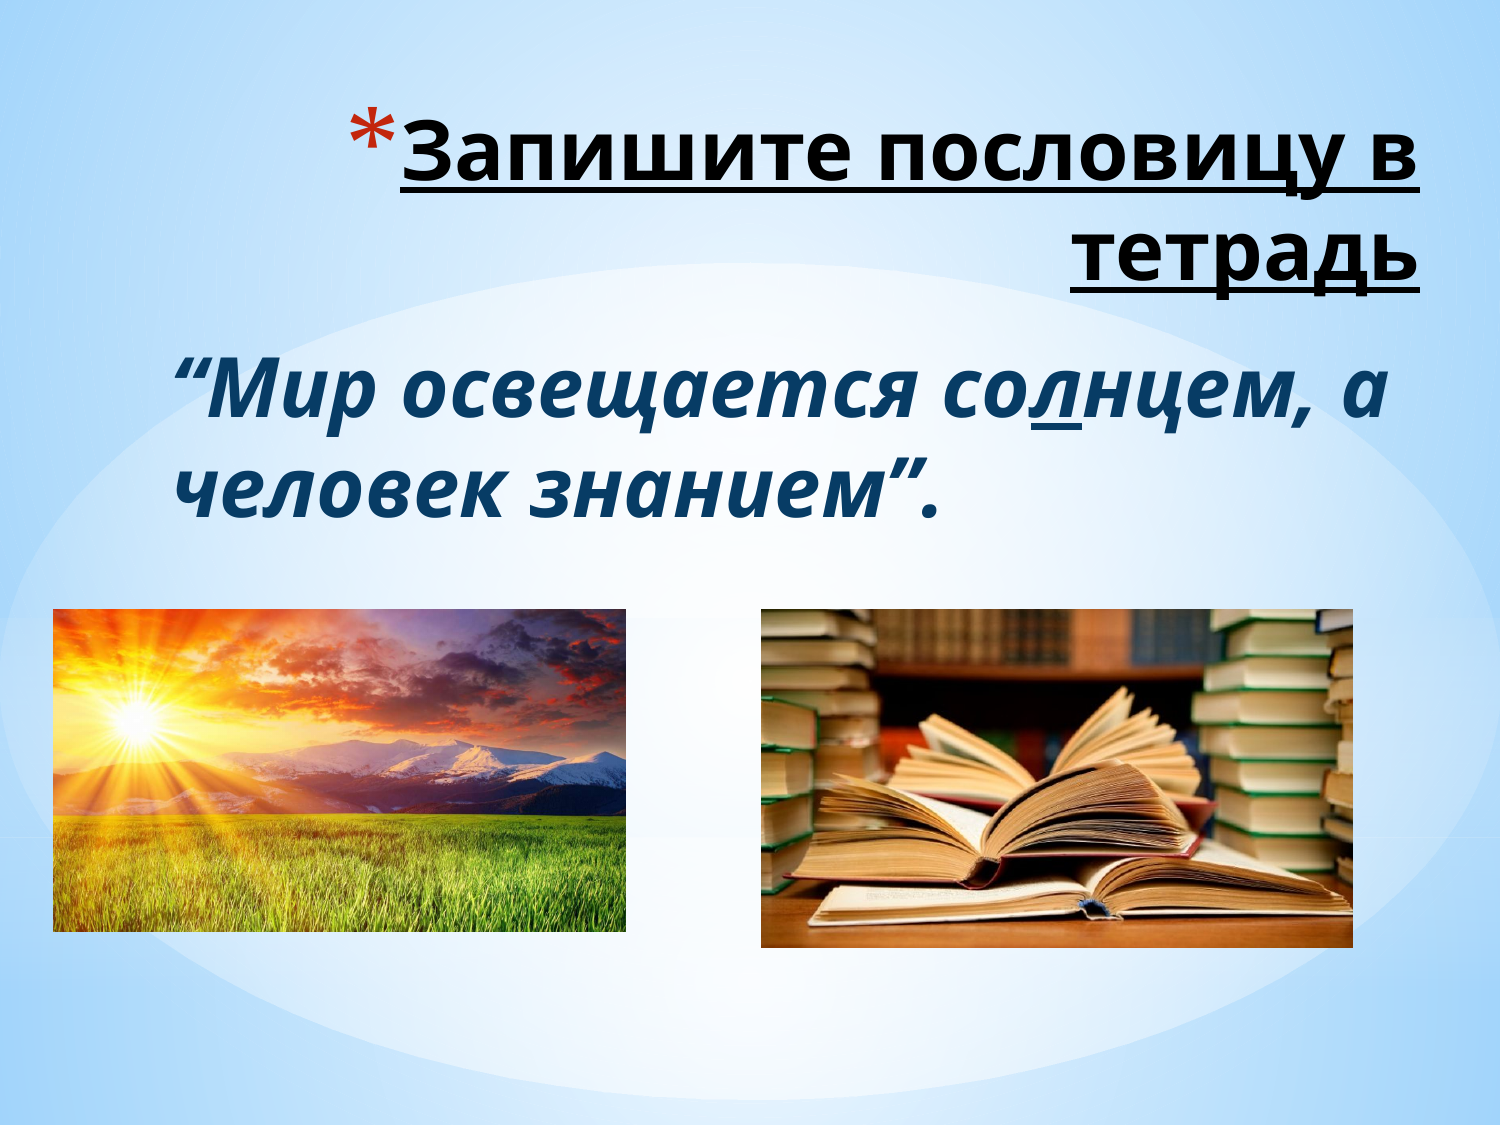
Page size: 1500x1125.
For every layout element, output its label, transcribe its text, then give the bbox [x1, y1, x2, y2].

picture [761, 609, 1353, 948]
picture [52, 609, 627, 932]
title Запишите пословицу в тетрадь [88, 90, 1436, 278]
list “Мир освещается солнцем, а человек знанием”. [147, 326, 1436, 991]
